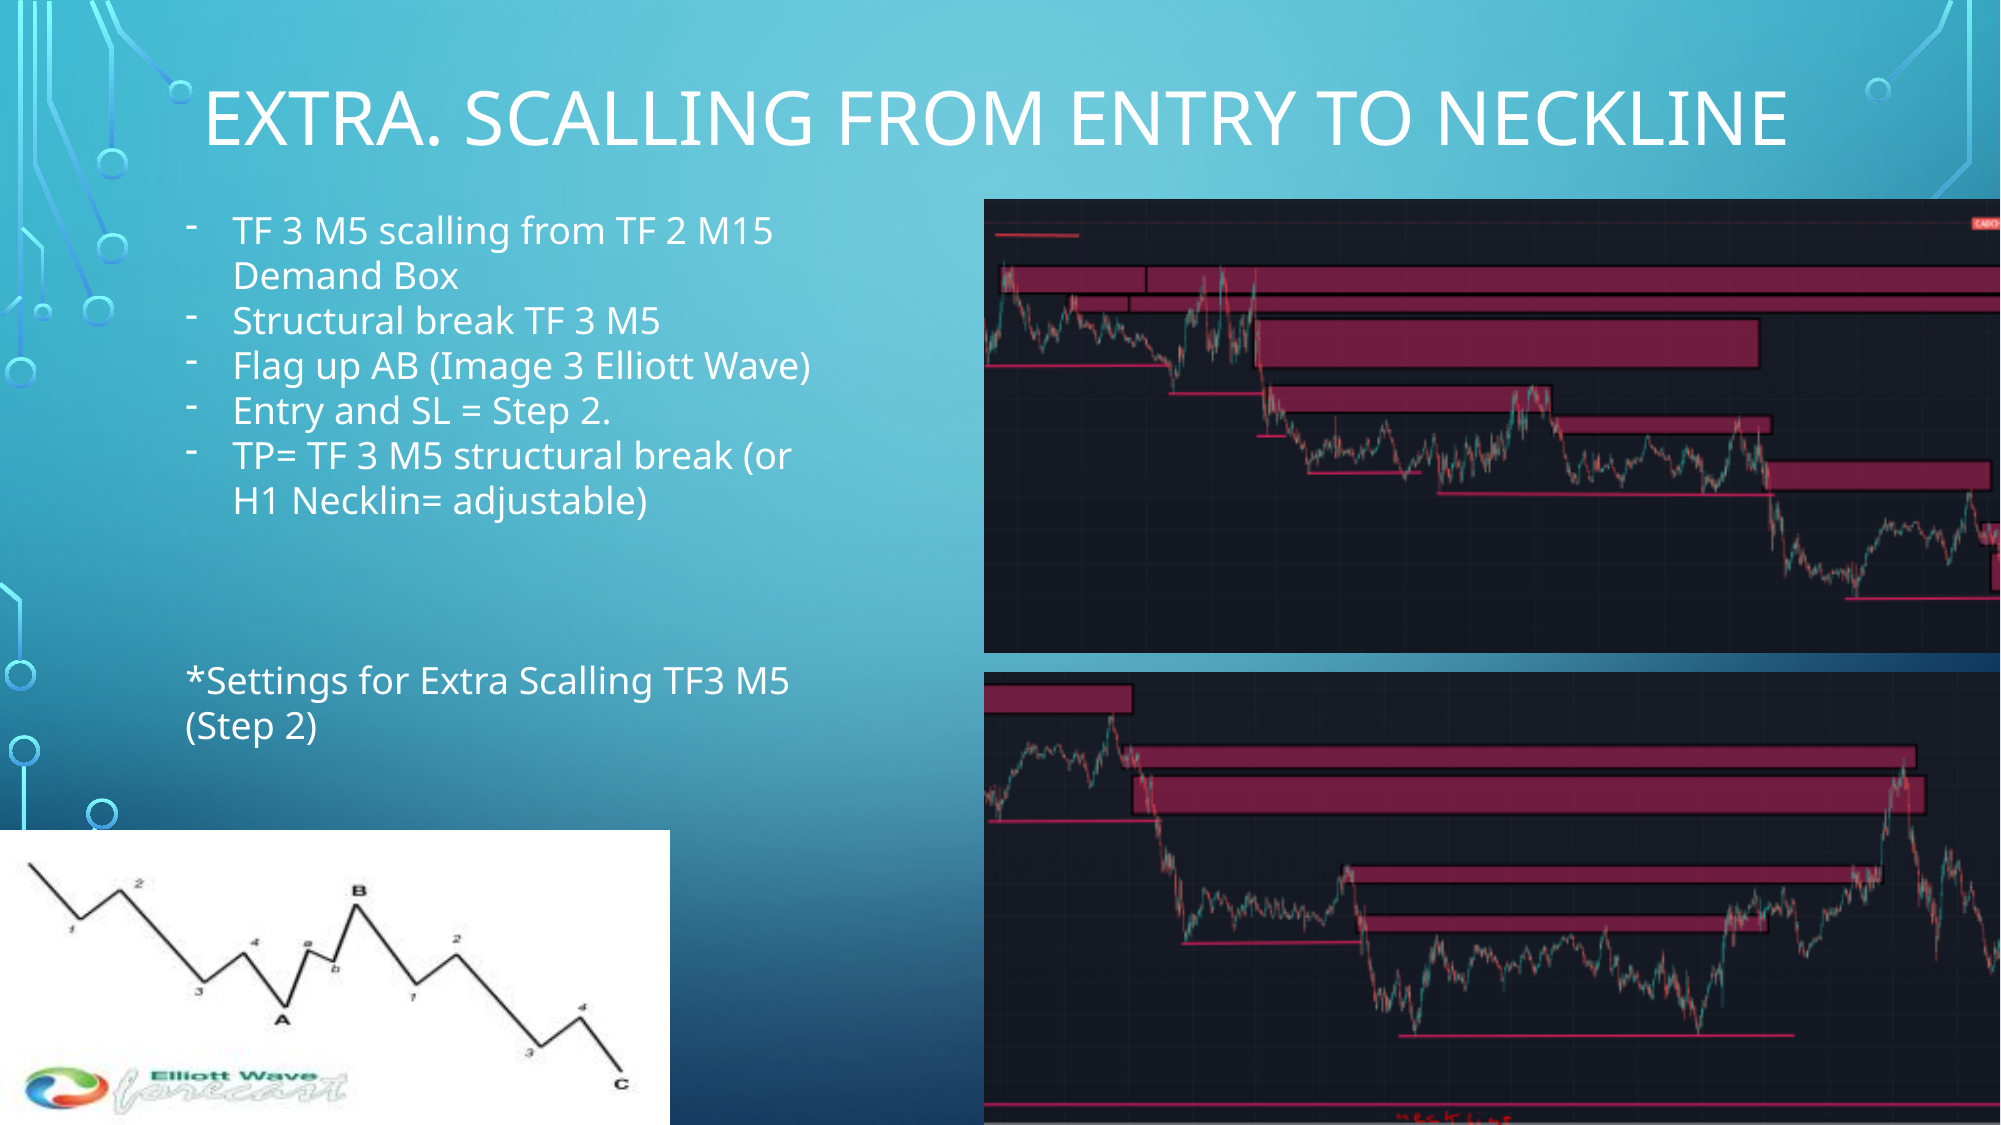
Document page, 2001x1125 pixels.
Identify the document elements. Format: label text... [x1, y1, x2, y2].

picture [983, 672, 2000, 1125]
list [983, 199, 2000, 653]
text_box TF 3 M5 scalling from TF 2 M15 Demand Box Structural break TF 3 M5 Flag up AB (Image 3 Elliott Wave) Entry and SL = Step 2. TP= TF 3 M5 structural break (or H1 Necklin= adjustable) *Settings for Extra Scalling TF3 M5 (Step 2) [170, 199, 857, 800]
title Extra. Scalling from entry to neckline [187, 0, 1813, 243]
picture [0, 830, 670, 1125]
